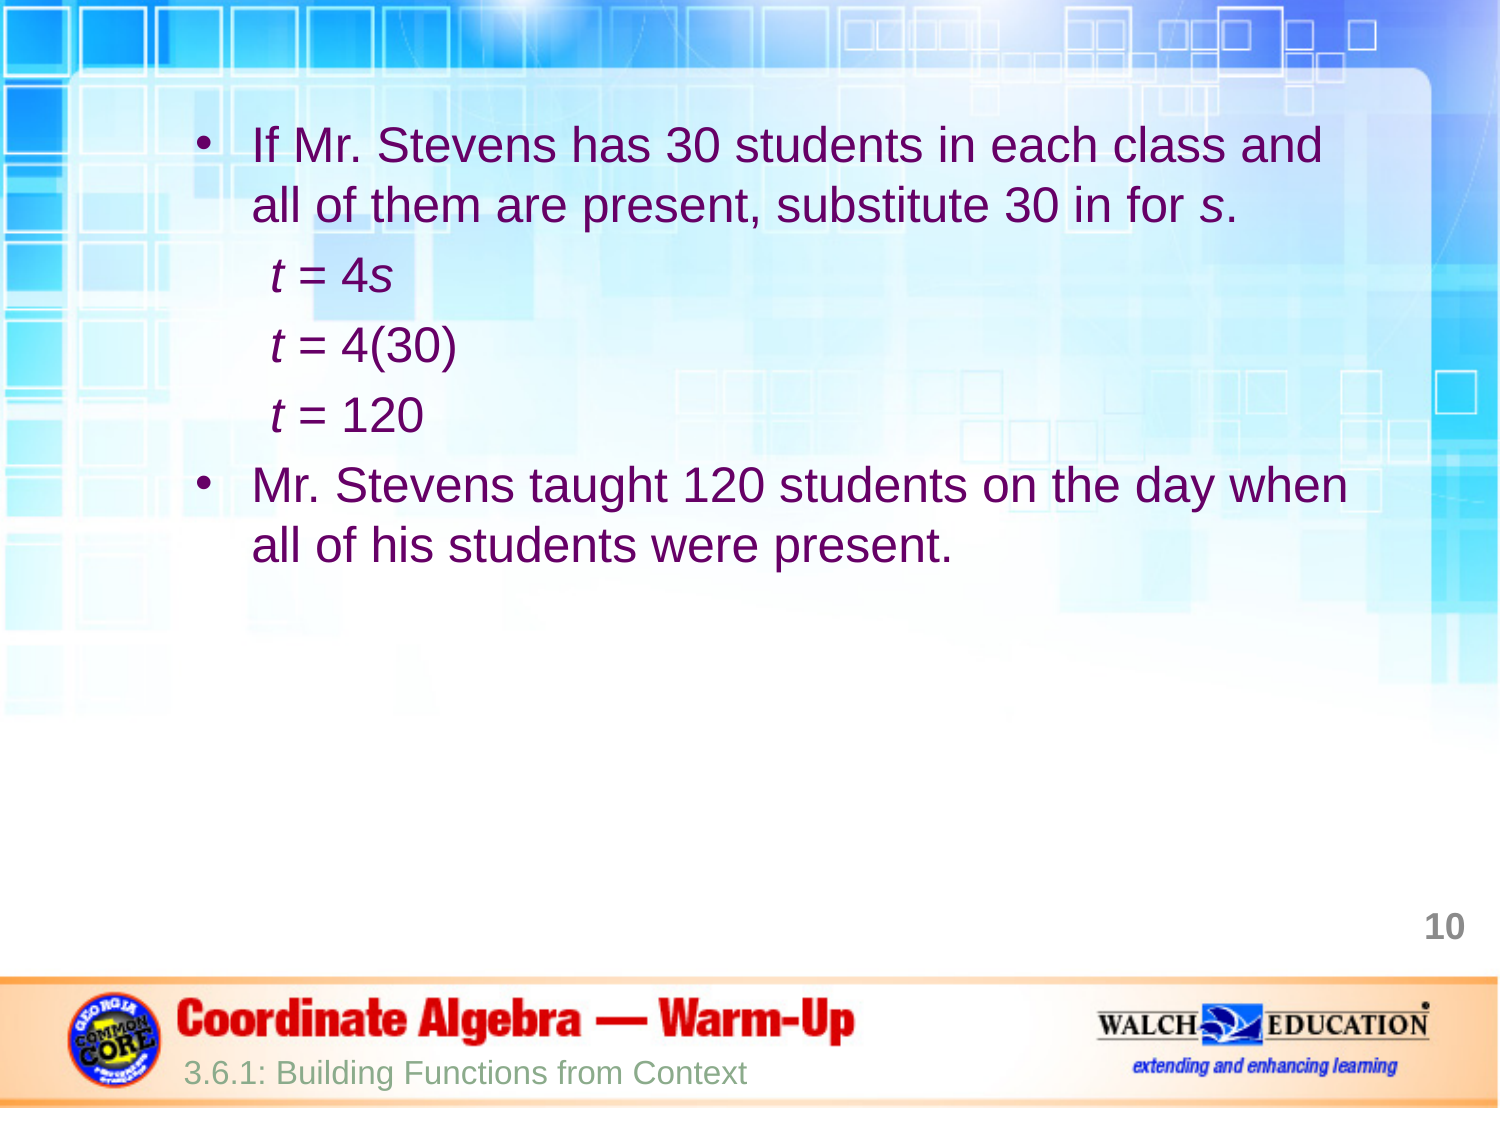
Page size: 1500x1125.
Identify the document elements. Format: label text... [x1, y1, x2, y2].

picture [0, 0, 1500, 1108]
footer 3.6.1: Building Functions from Context [168, 1048, 1067, 1094]
slide_number 10 [1361, 901, 1481, 949]
subtitle If Mr. Stevens has 30 students in each class and all of them are present, substitute 30 in for s. t = 4s t = 4(30) t = 120 Mr. Stevens taught 120 students on the day when all of his students were present. [105, 105, 1394, 925]
